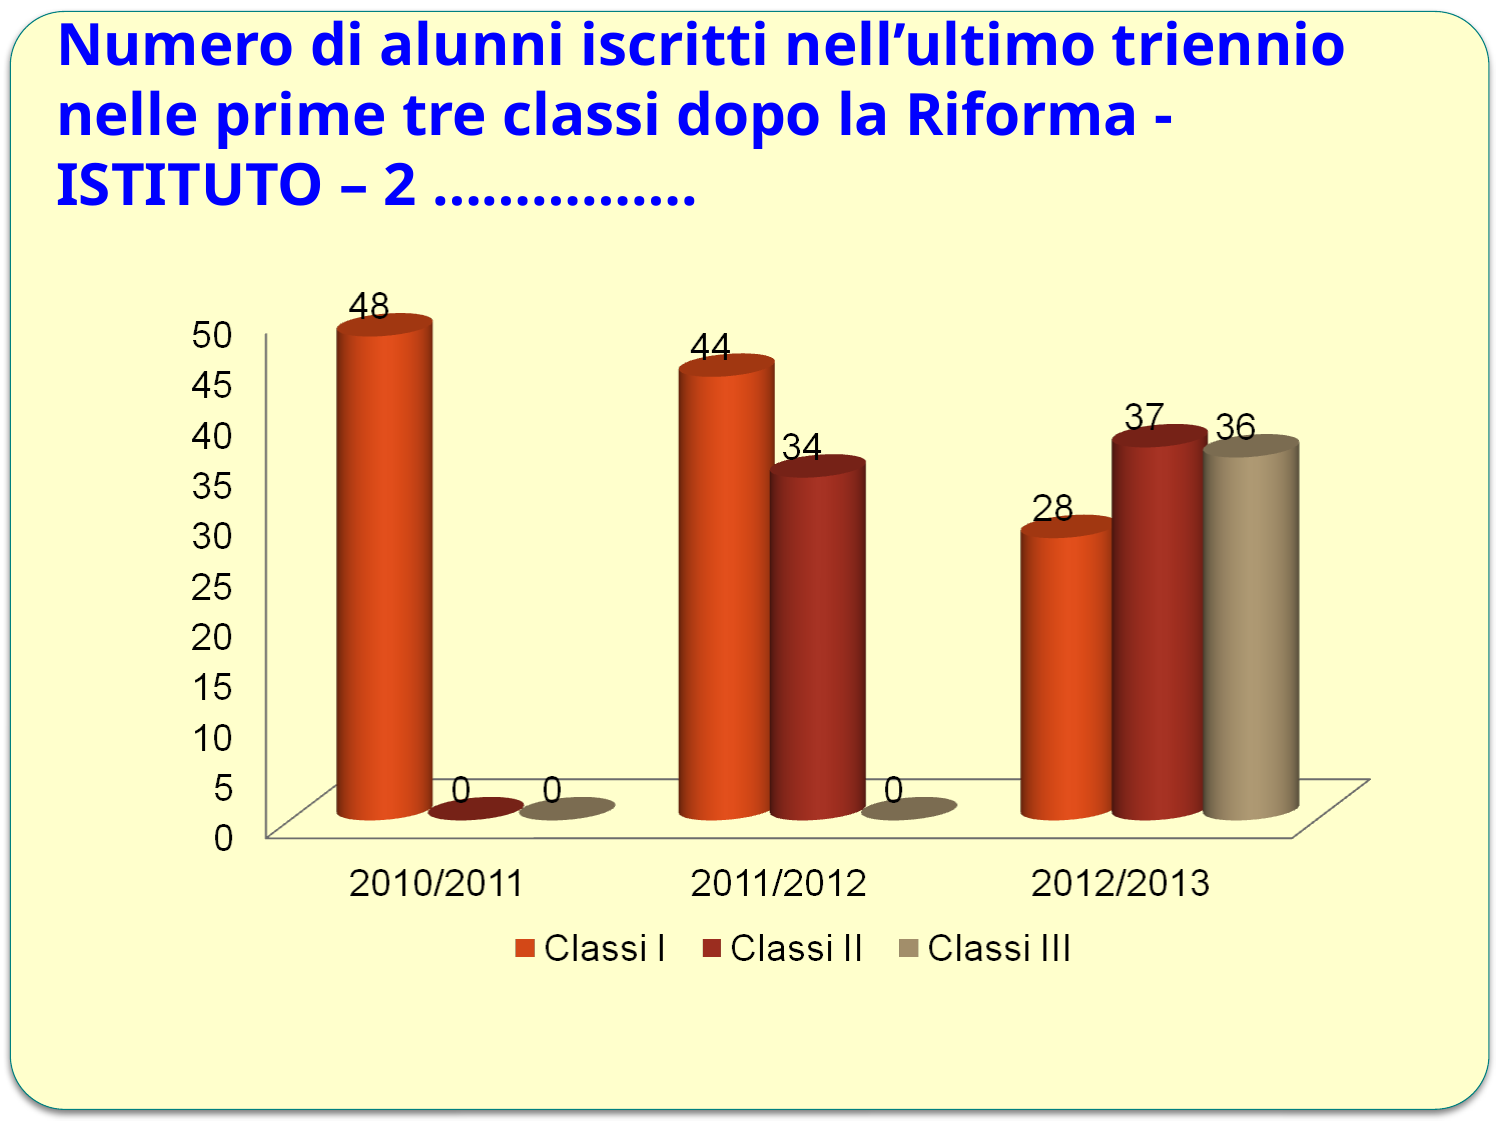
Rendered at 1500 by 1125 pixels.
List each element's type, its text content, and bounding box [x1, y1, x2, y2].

title Numero di alunni iscritti nell’ultimo triennio nelle prime tre classi dopo la Riforma - ISTITUTO – 2 ……………. [40, 44, 1460, 233]
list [141, 228, 1434, 996]
